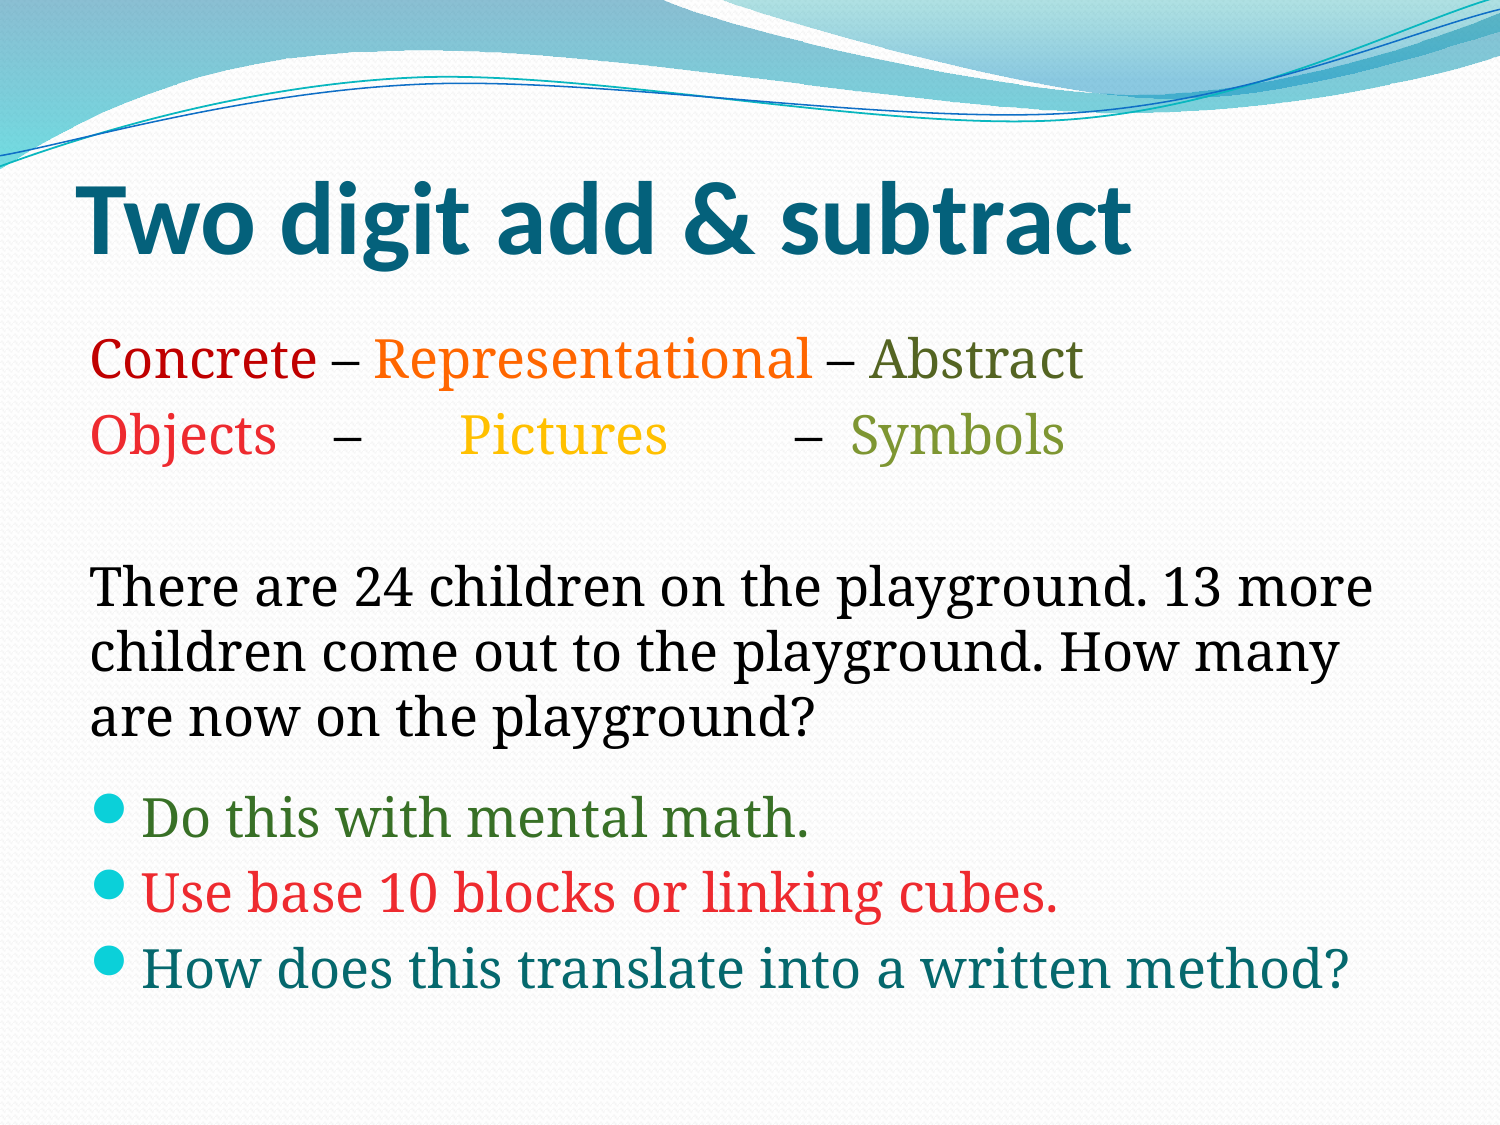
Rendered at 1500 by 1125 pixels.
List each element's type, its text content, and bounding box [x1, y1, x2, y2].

list Concrete – Representational – Abstract Objects – Pictures – Symbols There are 24 children on the playground. 13 more children come out to the playground. How many are now on the playground? Do this with mental math. Use base 10 blocks or linking cubes. How does this translate into a written method? [75, 317, 1425, 1038]
title Two digit add & subtract [75, 115, 1425, 275]
